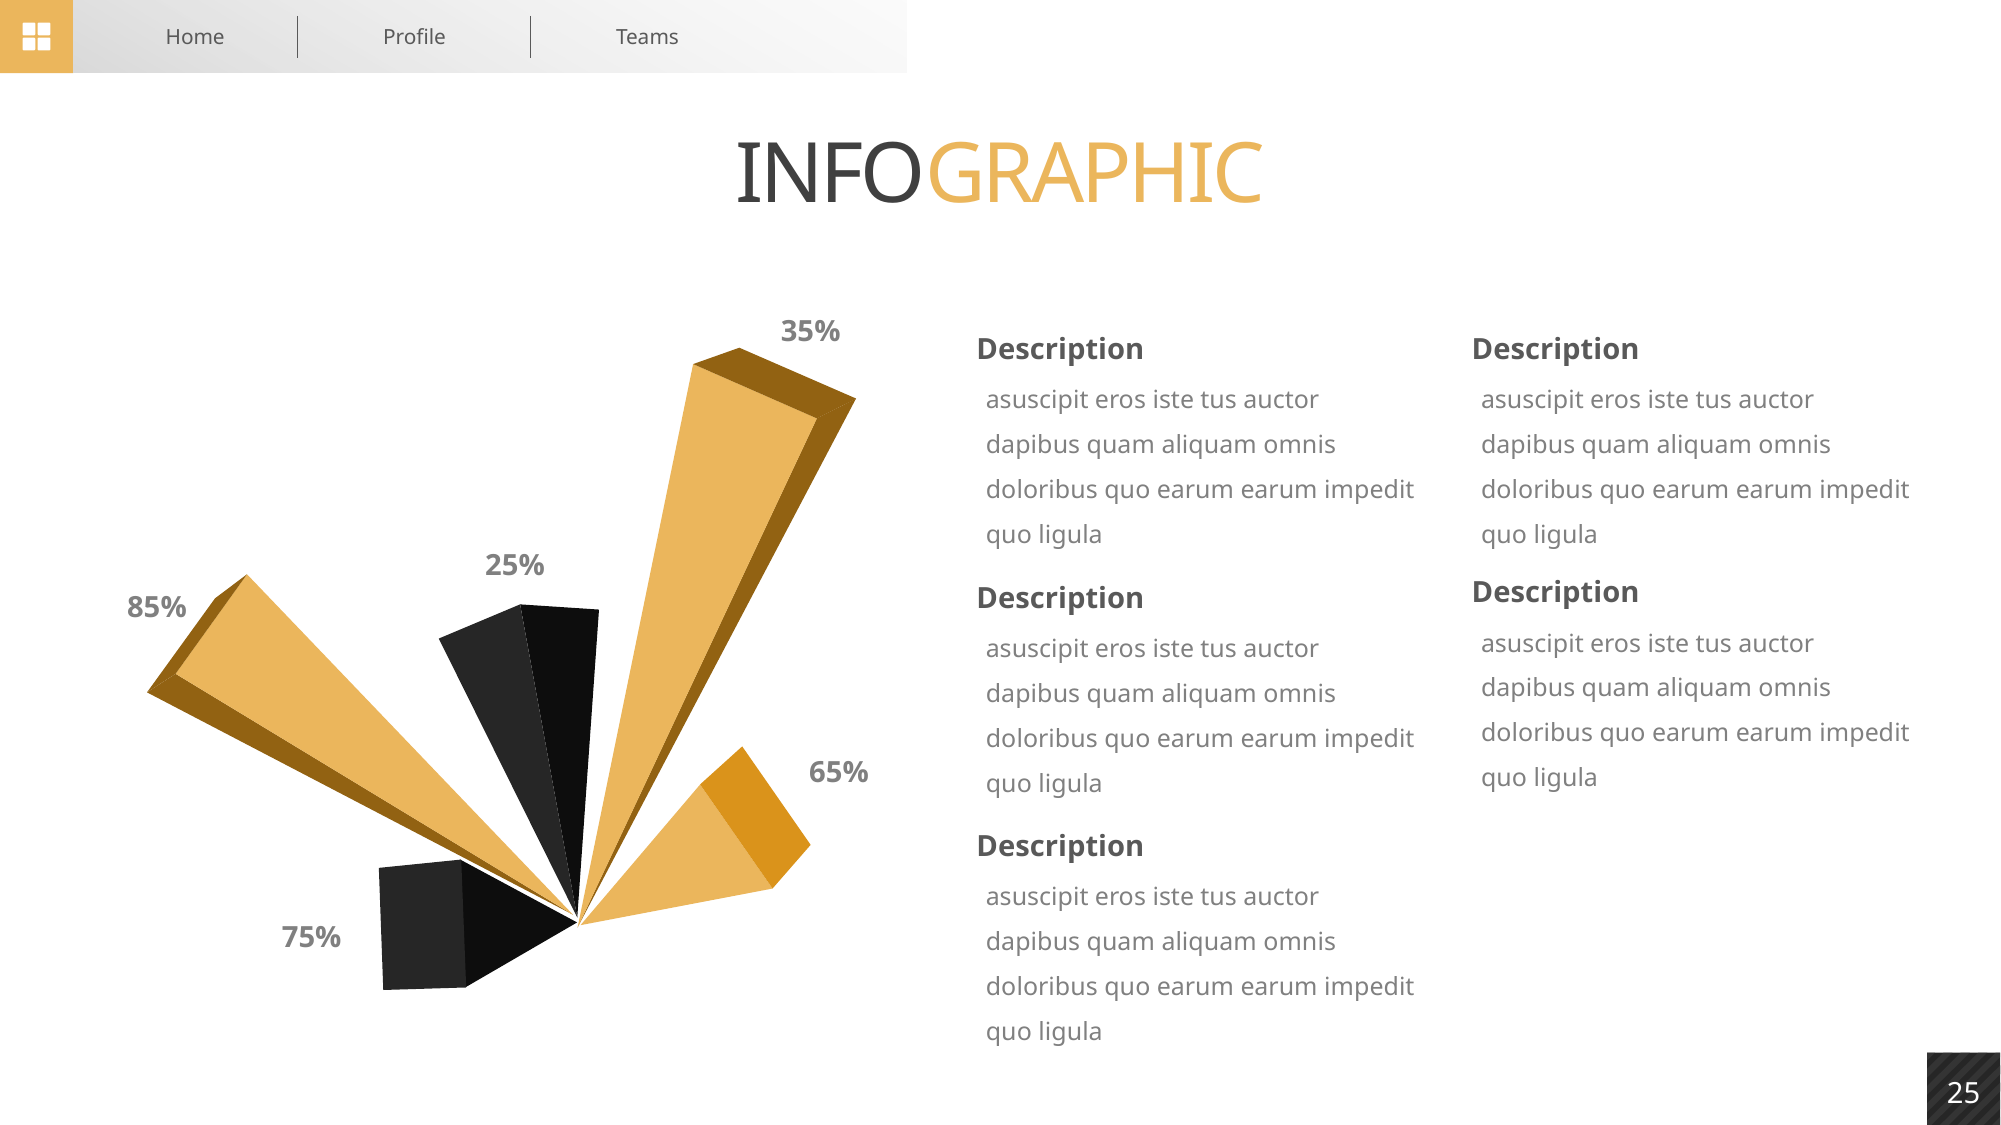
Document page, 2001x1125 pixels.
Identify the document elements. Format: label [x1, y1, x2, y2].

text_box [0, 0, 2001, 1125]
